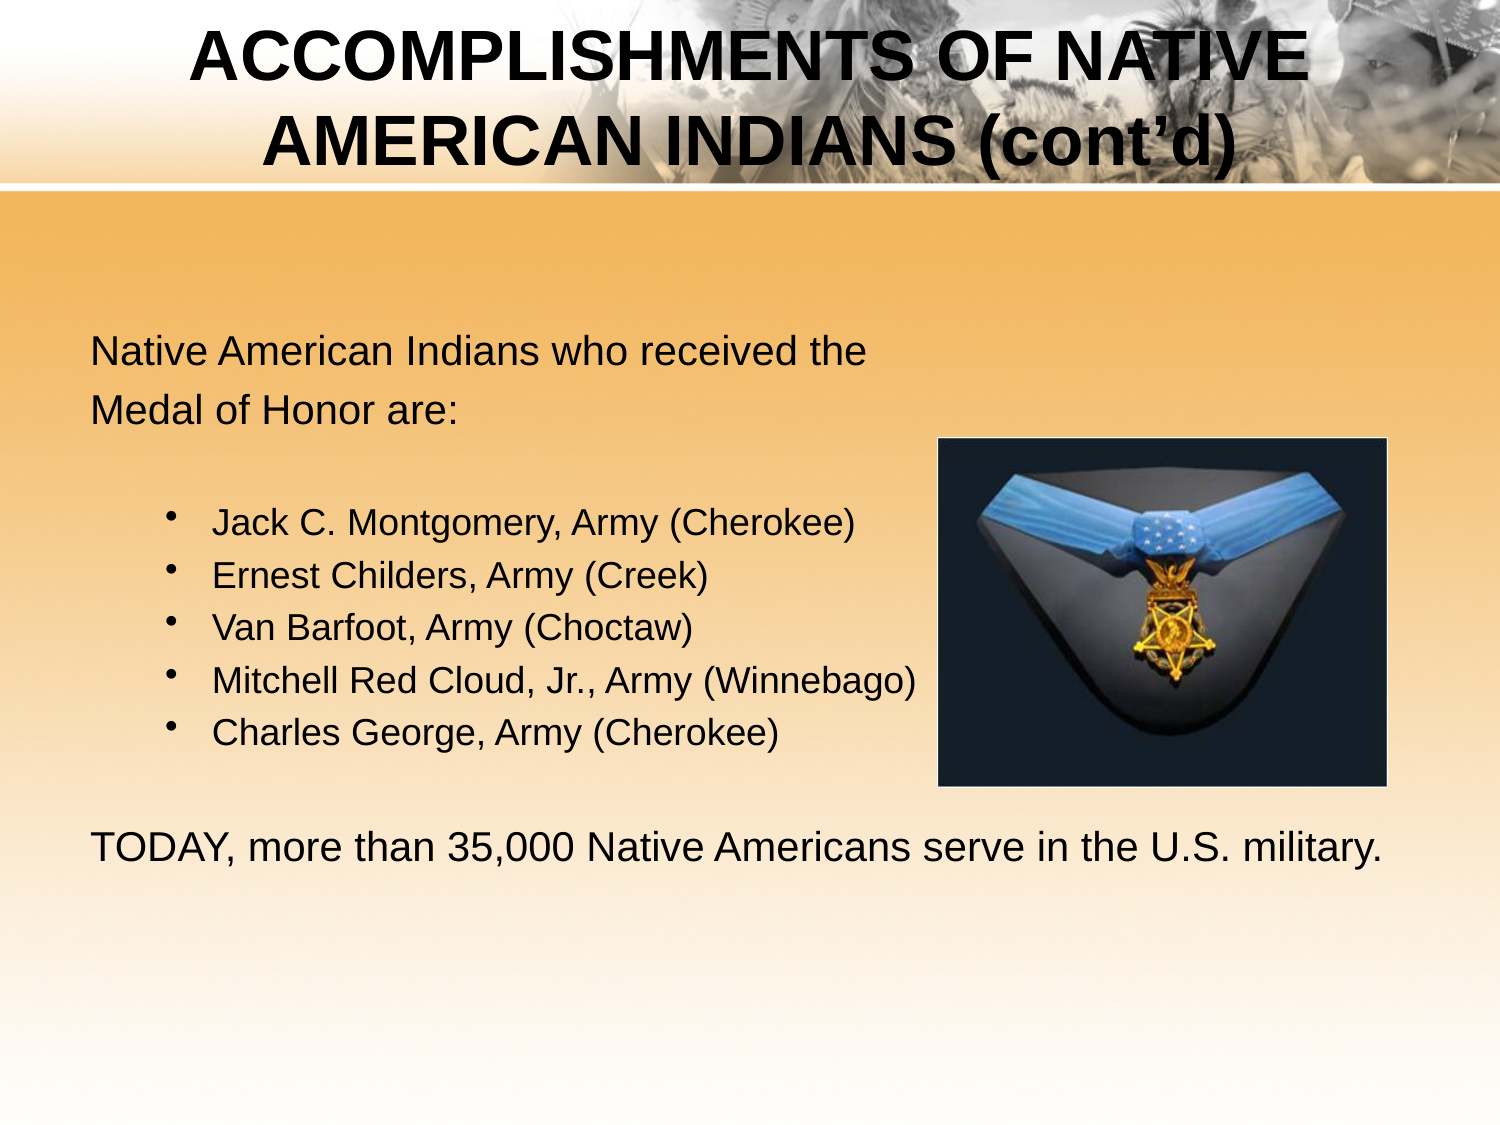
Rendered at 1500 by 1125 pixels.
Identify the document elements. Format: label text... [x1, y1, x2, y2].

picture [0, 188, 1500, 1125]
title ACCOMPLISHMENTS OF NATIVE AMERICAN INDIANS (cont’d) [0, 0, 1500, 188]
list Native American Indians who received the Medal of Honor are: Jack C. Montgomery, Army (Cherokee) Ernest Childers, Army (Creek) Van Barfoot, Army (Choctaw) Mitchell Red Cloud, Jr., Army (Winnebago) Charles George, Army (Cherokee) TODAY, more than 35,000 Native Americans serve in the U.S. military. [74, 199, 1426, 976]
